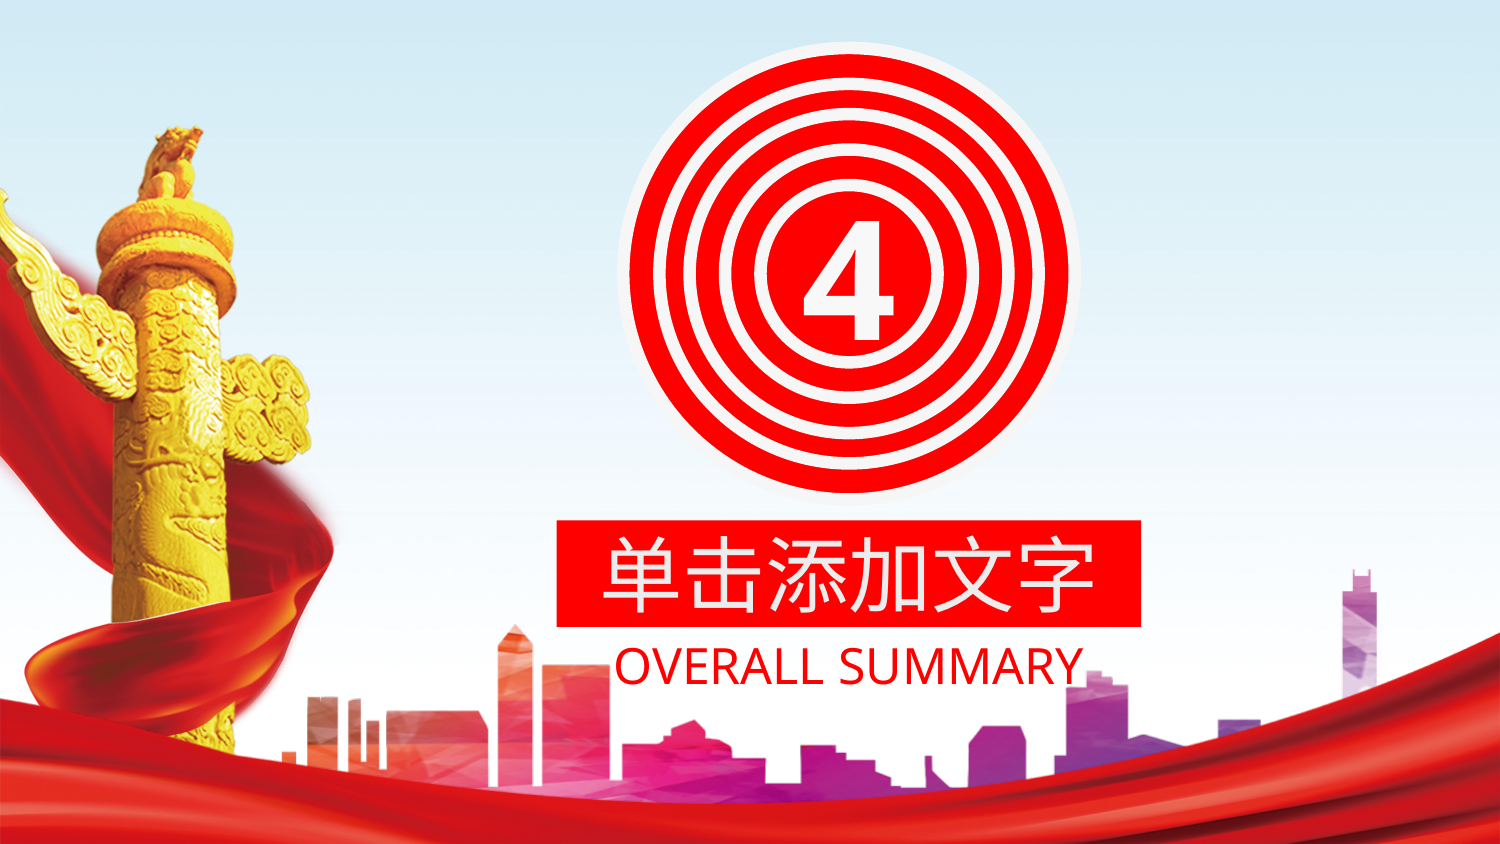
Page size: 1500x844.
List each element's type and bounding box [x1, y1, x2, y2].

text_box [0, 123, 1500, 844]
picture [0, 0, 1500, 123]
